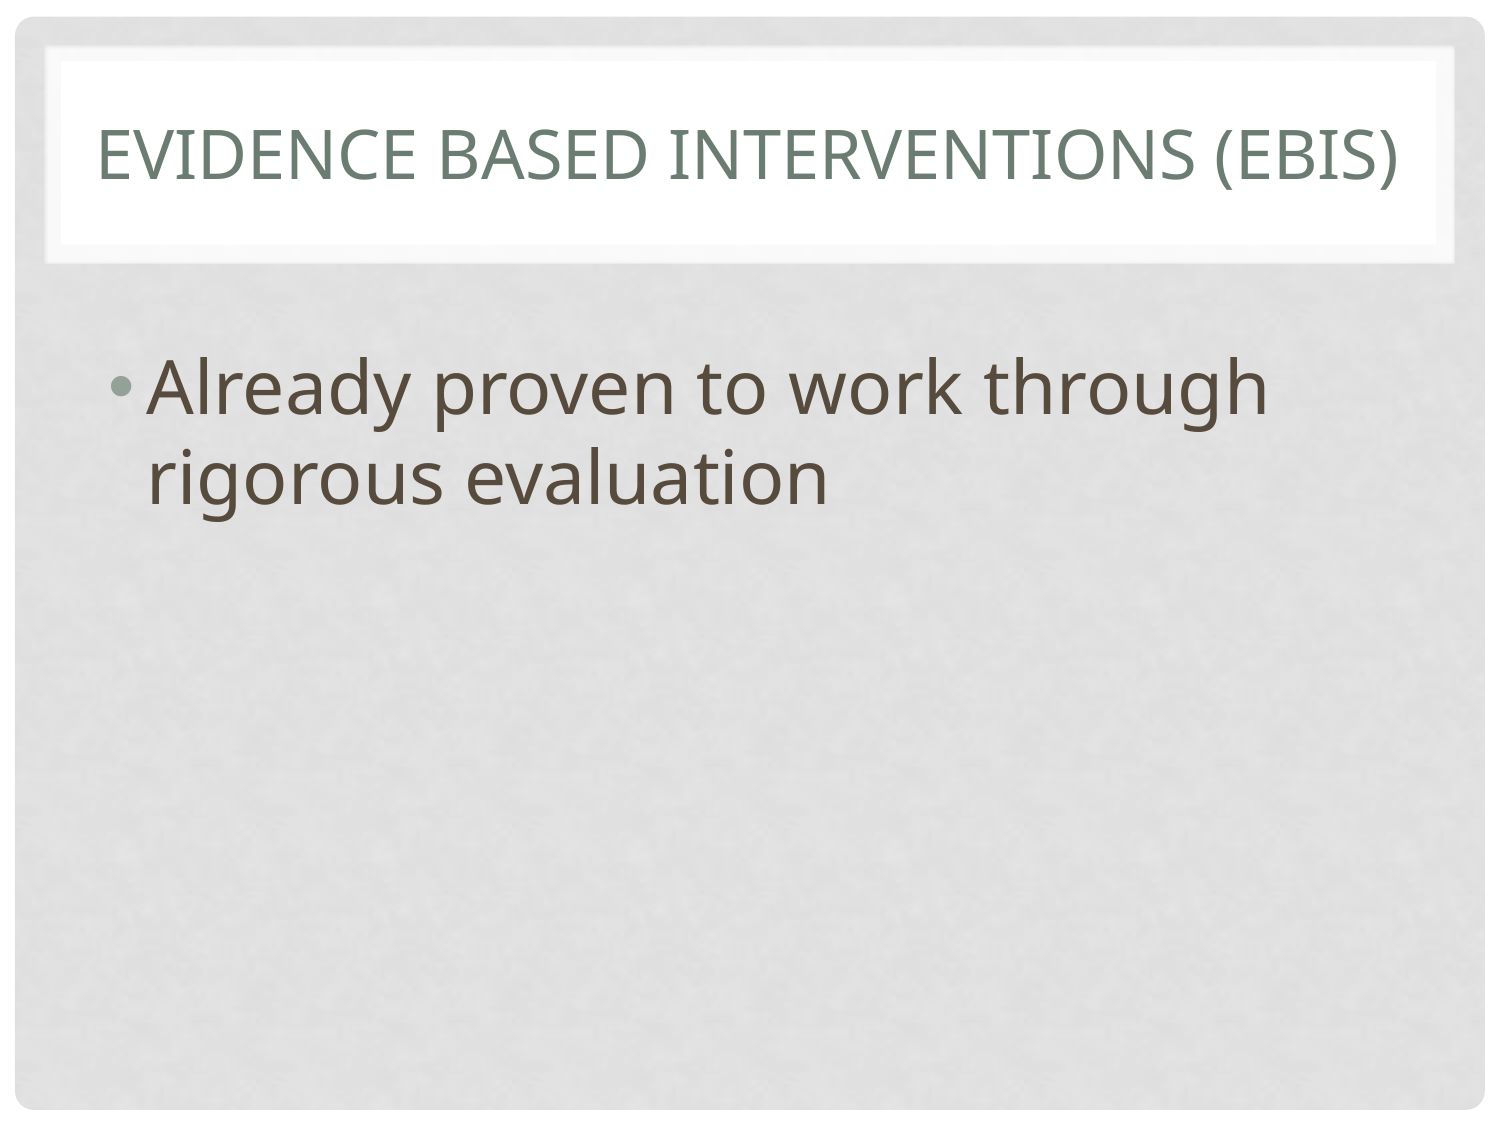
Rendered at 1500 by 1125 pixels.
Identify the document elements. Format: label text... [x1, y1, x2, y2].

list Already proven to work through rigorous evaluation [75, 287, 1425, 1005]
title Evidence Based Interventions (EBIs) [69, 66, 1425, 238]
